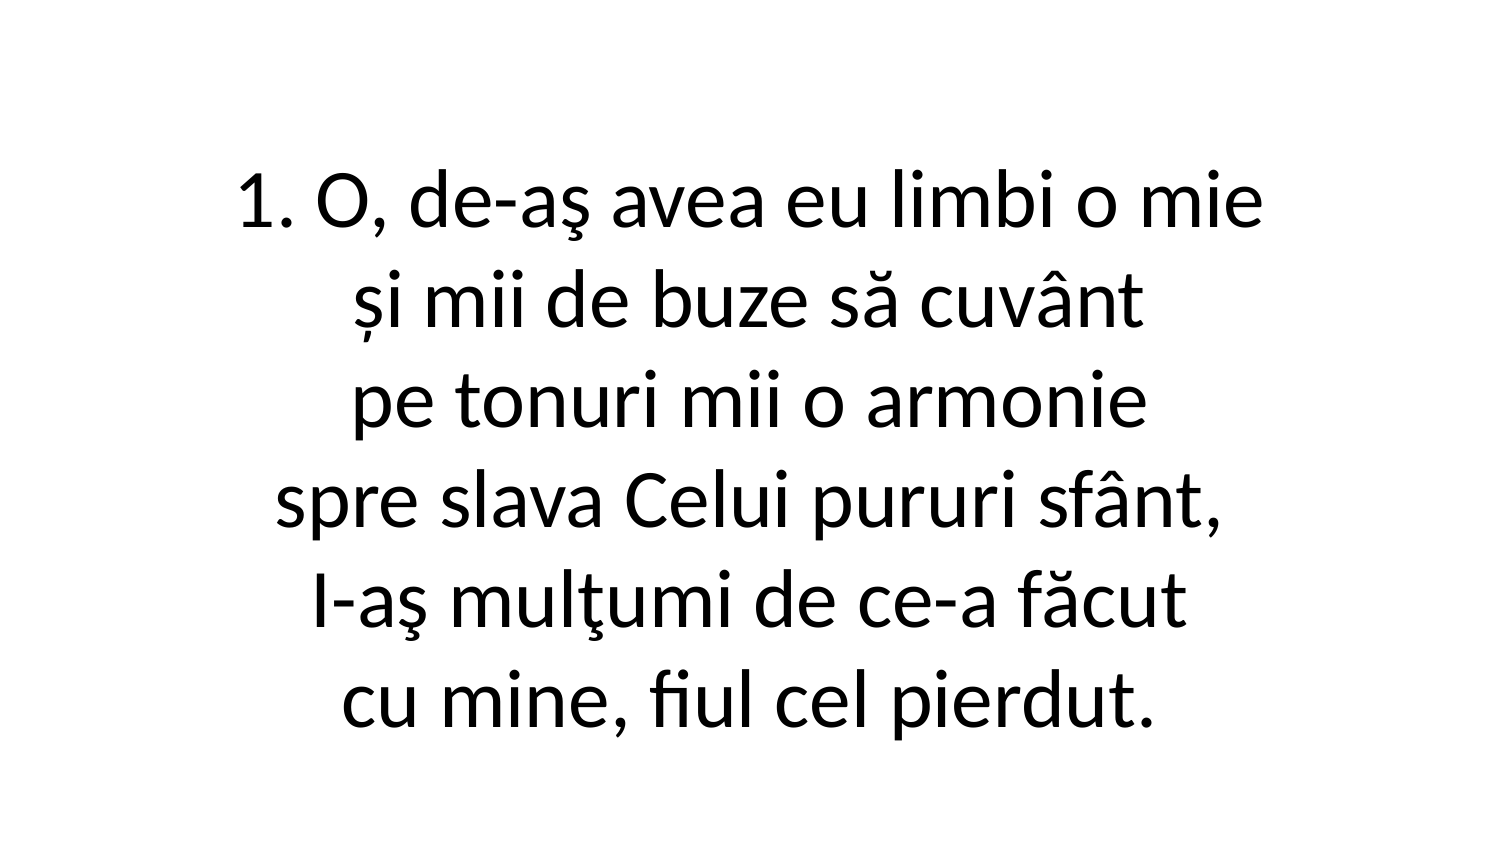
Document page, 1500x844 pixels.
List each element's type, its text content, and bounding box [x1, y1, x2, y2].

text_box 1. O, de-aş avea eu limbi o mie și mii de buze să cuvânt pe tonuri mii o armonie spre slava Celui pururi sfânt, I-aş mulţumi de ce-a făcut cu mine, fiul cel pierdut. [219, 92, 1281, 752]
